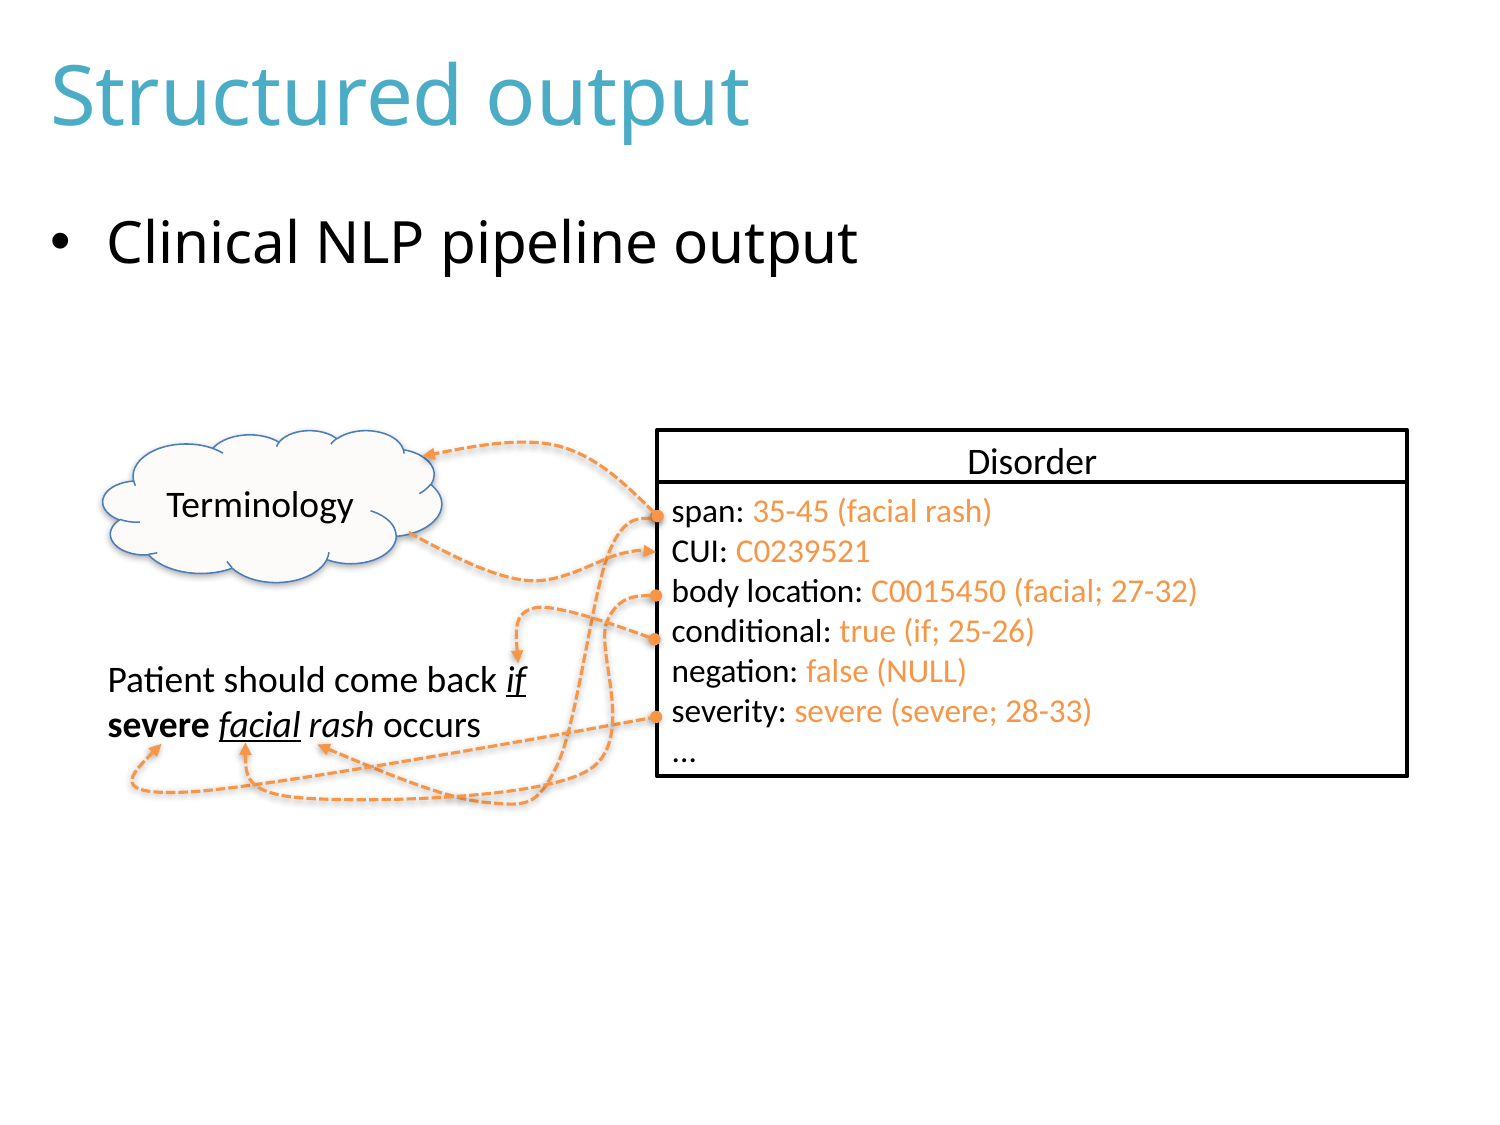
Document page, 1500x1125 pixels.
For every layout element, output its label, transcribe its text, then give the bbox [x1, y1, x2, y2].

text_box Disorder [655, 428, 1409, 480]
text_box [611, 517, 647, 546]
text_box [510, 605, 661, 664]
text_box [416, 569, 606, 678]
text_box Patient should come back if severe facial rash occurs [92, 647, 455, 753]
text_box span: 35-45 (facial rash) CUI: C0239521 body location: C0015450 (facial; 27-32) conditional: true (if; 25-26) negation: false (NULL) severity: severe (severe; 28-33) ... [655, 480, 1409, 778]
text_box [486, 796, 540, 807]
text_box [619, 710, 663, 726]
title Structured output [35, 33, 1456, 151]
text_box [239, 648, 615, 802]
text_box [129, 739, 246, 795]
text_box [422, 439, 664, 523]
text_box Terminology [101, 429, 443, 584]
text_box [598, 589, 663, 618]
list Clinical NLP pipeline output [35, 198, 1456, 1088]
text_box [407, 530, 657, 583]
